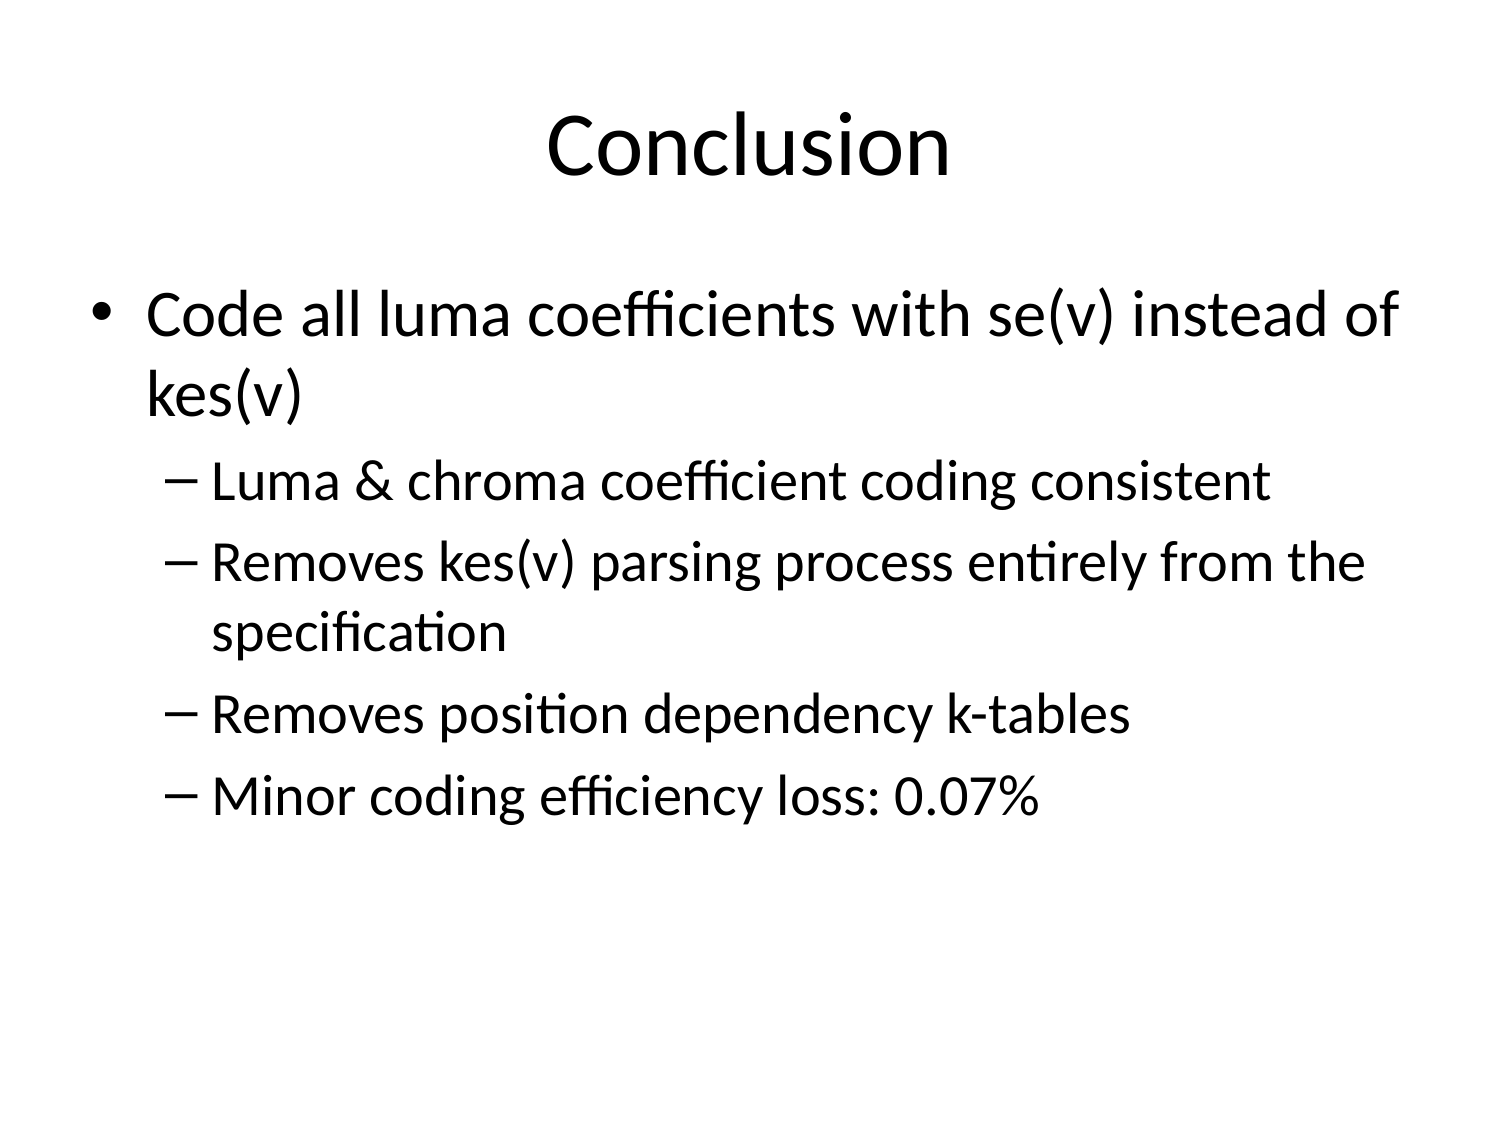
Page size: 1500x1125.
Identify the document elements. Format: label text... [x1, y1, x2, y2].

title Conclusion [75, 45, 1425, 233]
list Code all luma coefficients with se(v) instead of kes(v) Luma & chroma coefficient coding consistent Removes kes(v) parsing process entirely from the specification Removes position dependency k-tables Minor coding efficiency loss: 0.07% [75, 262, 1425, 1005]
